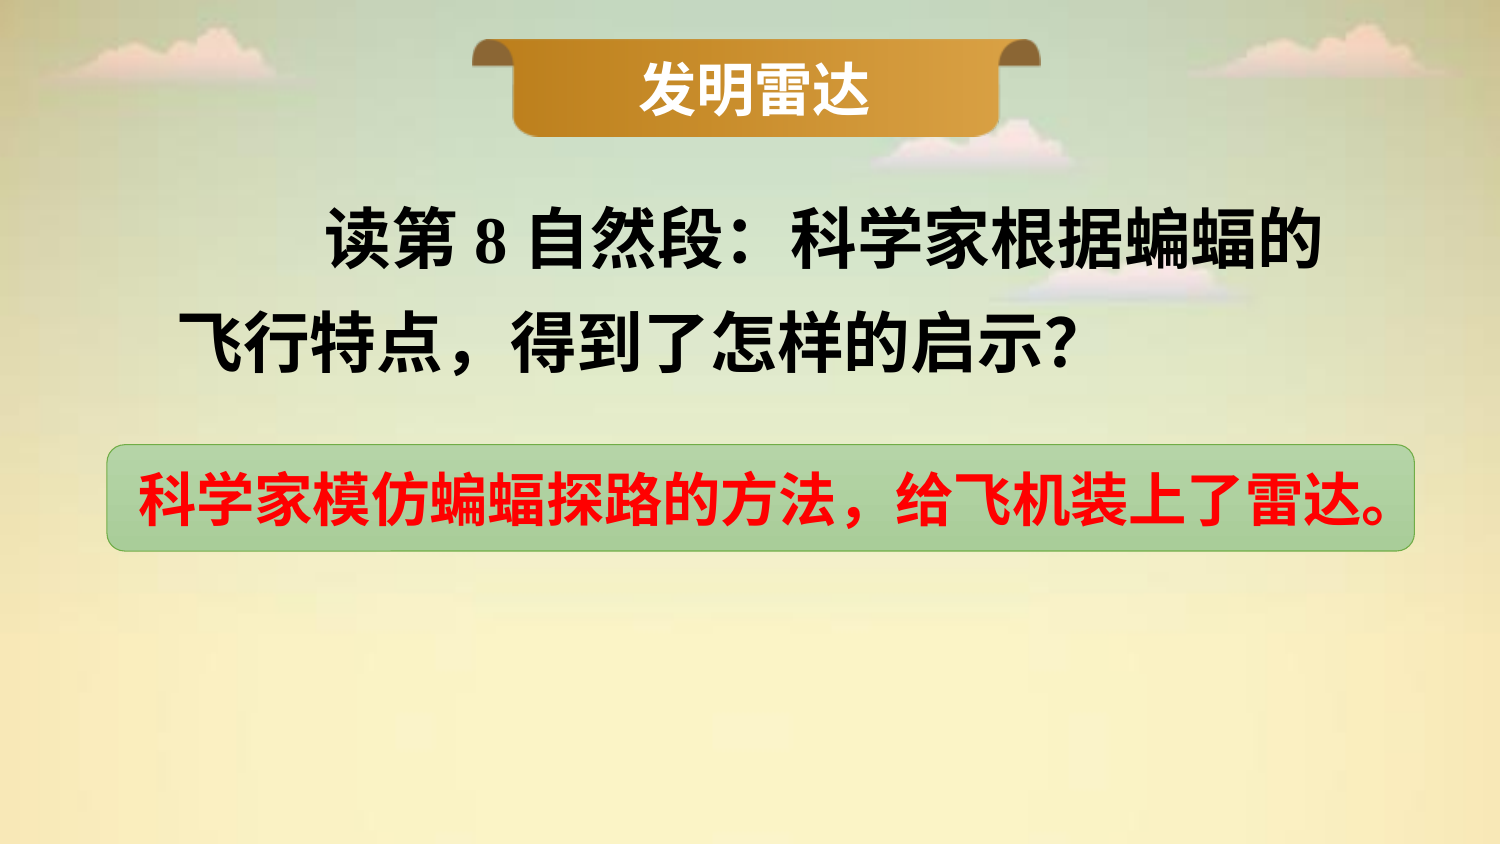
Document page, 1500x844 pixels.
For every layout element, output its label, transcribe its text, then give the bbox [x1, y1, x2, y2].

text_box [106, 444, 1440, 552]
picture [0, 0, 1500, 844]
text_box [472, 39, 1041, 137]
text_box 读第8自然段：科学家根据蝙蝠的飞行特点，得到了怎样的启示？ [161, 165, 1381, 389]
